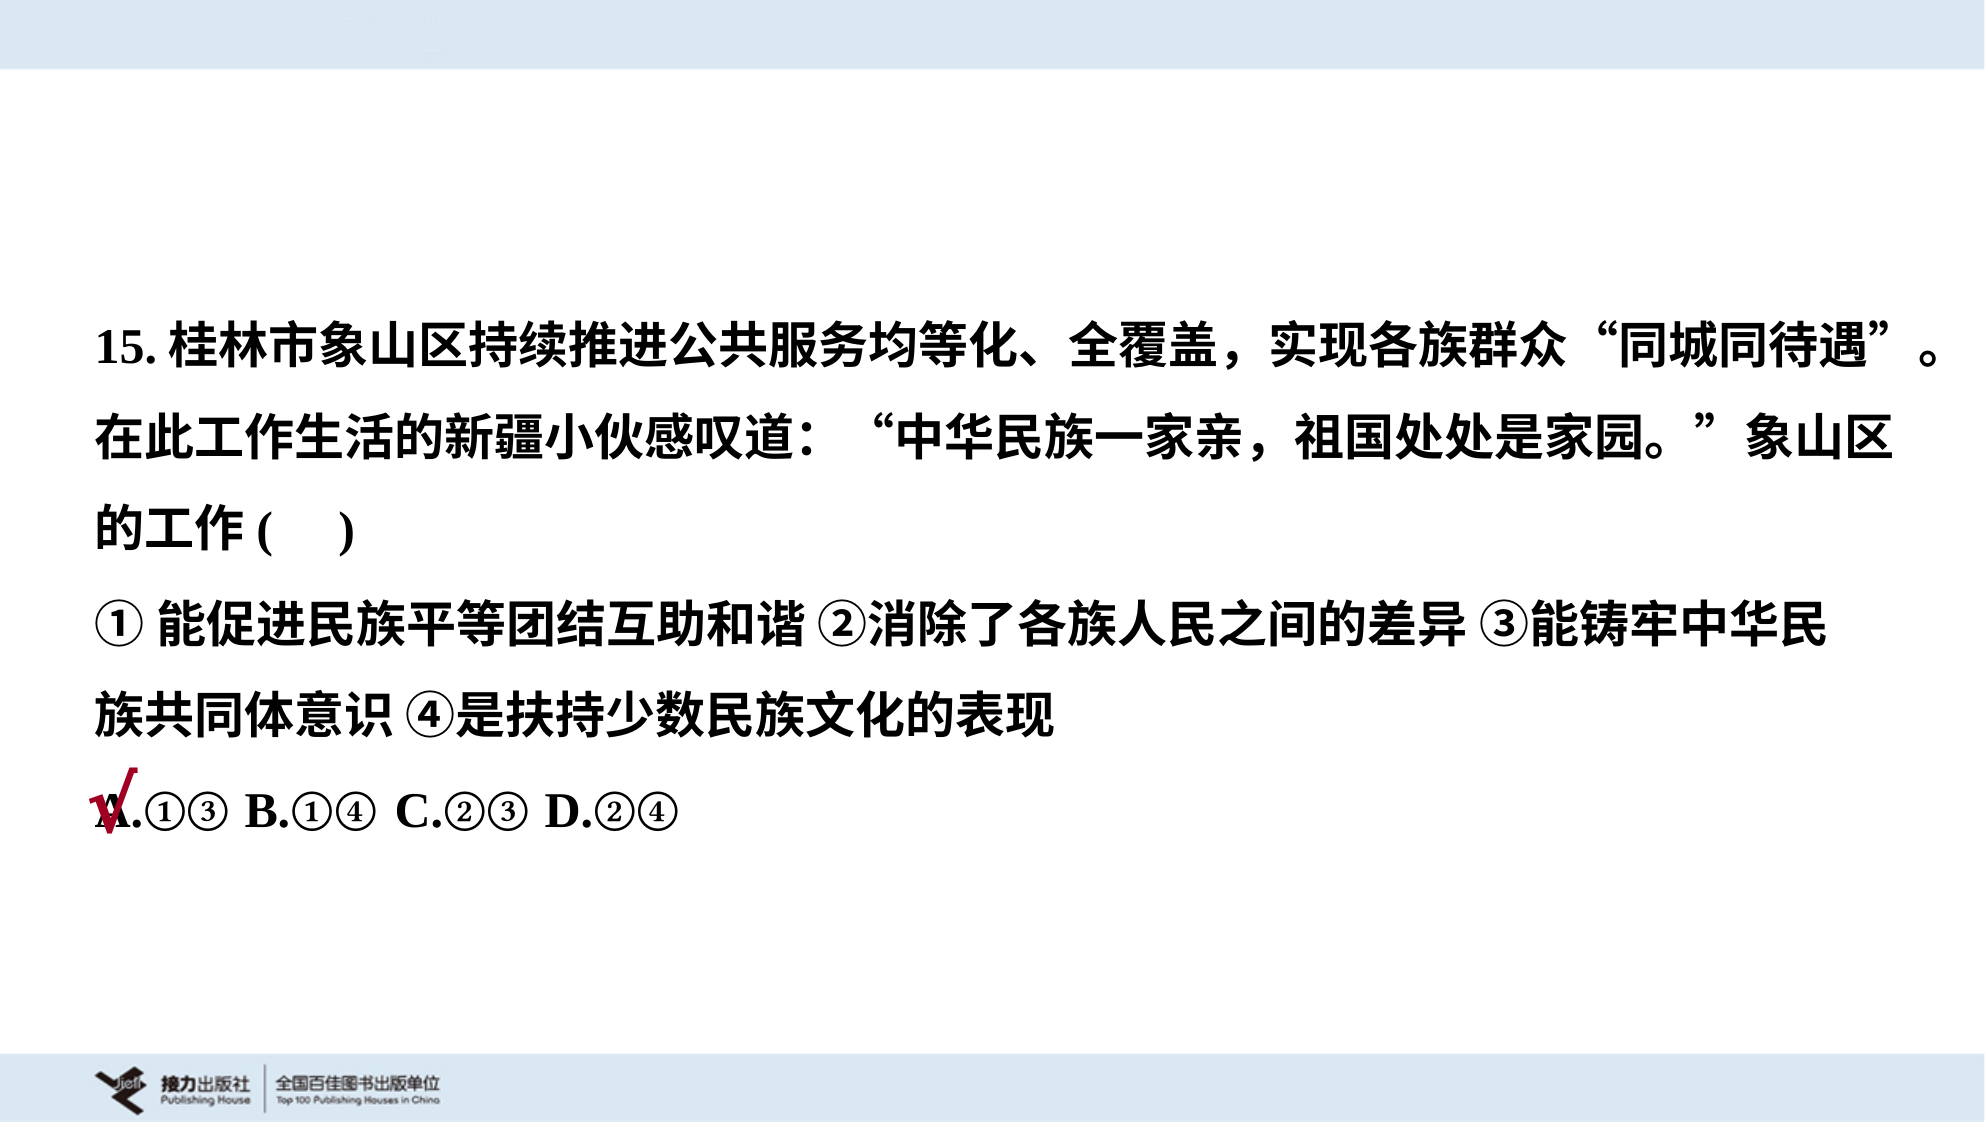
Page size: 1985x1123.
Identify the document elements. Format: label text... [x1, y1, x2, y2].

picture [0, 0, 1985, 1122]
text_box A.①③ B.①④ C.②③ D.②④ [94, 750, 1892, 838]
text_box √ [86, 755, 139, 849]
text_box 15.桂林市象山区持续推进公共服务均等化、全覆盖，实现各族群众“同城同待遇”。 在此工作生活的新疆小伙感叹道：“中华民族一家亲，祖国处处是家园。”象山区 的工作( ) [94, 281, 1892, 557]
text_box ①能促进民族平等团结互助和谐 ②消除了各族人民之间的差异 ③能铸牢中华民 族共同体意识 ④是扶持少数民族文化的表现 [94, 560, 1892, 744]
